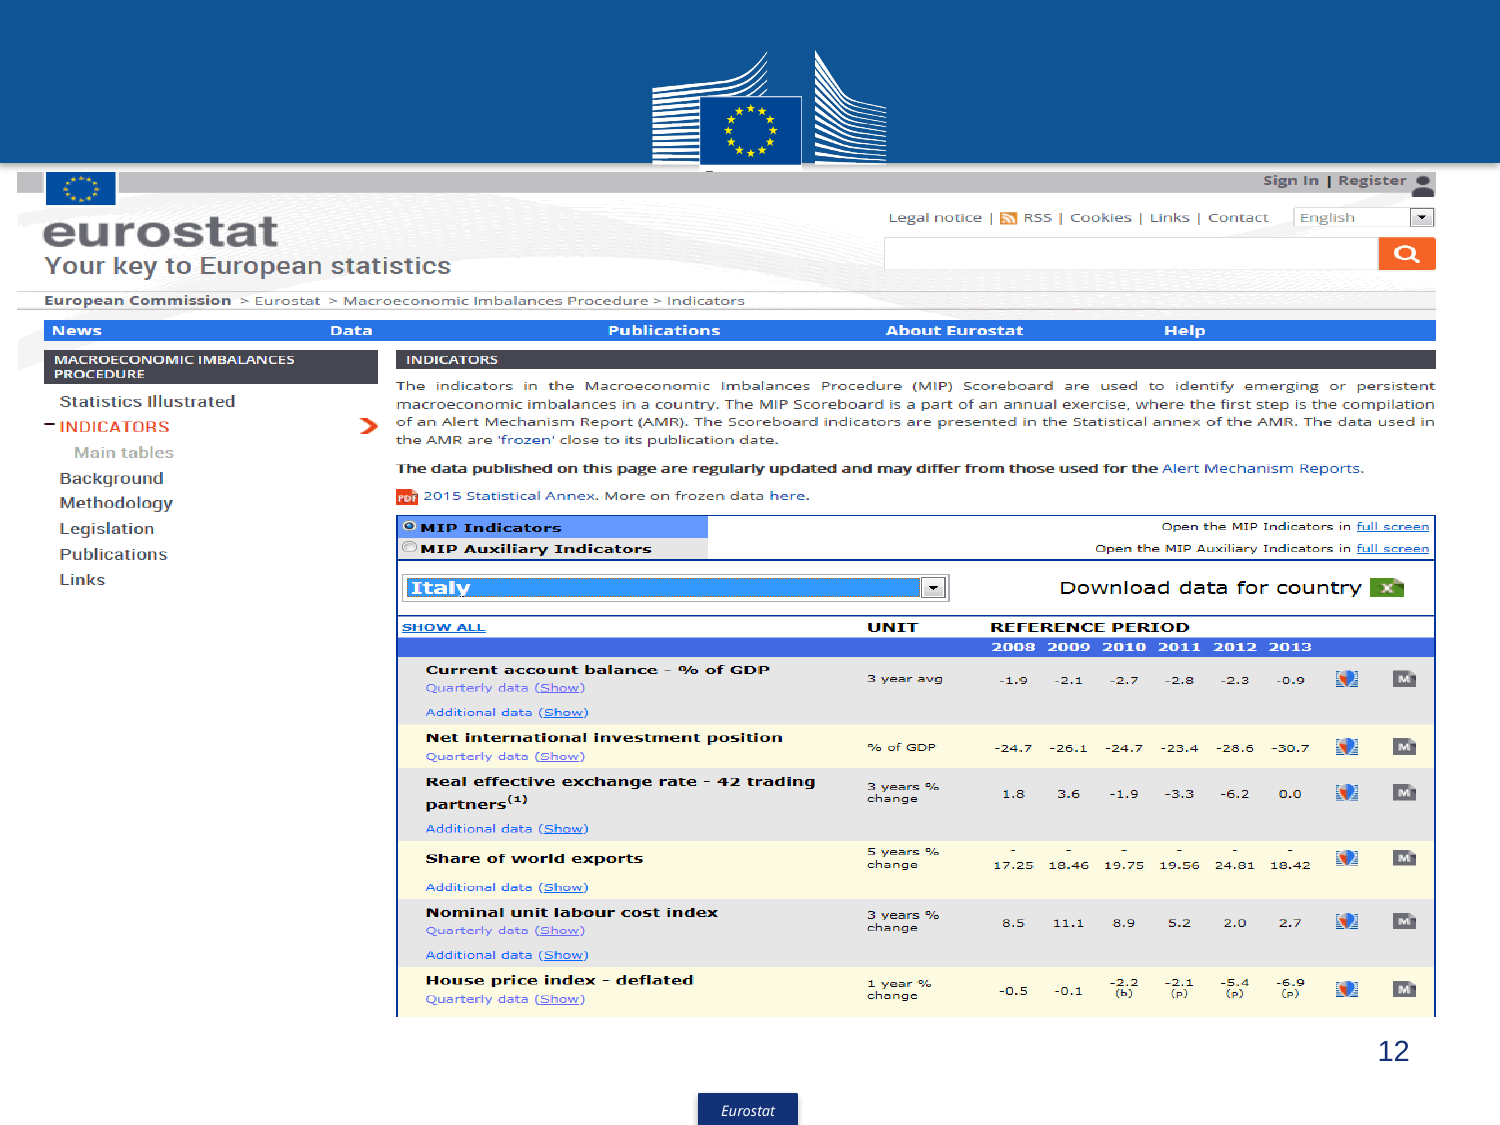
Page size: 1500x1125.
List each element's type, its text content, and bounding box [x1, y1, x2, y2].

picture [17, 172, 1436, 1017]
slide_number 12 [1074, 1025, 1426, 1103]
